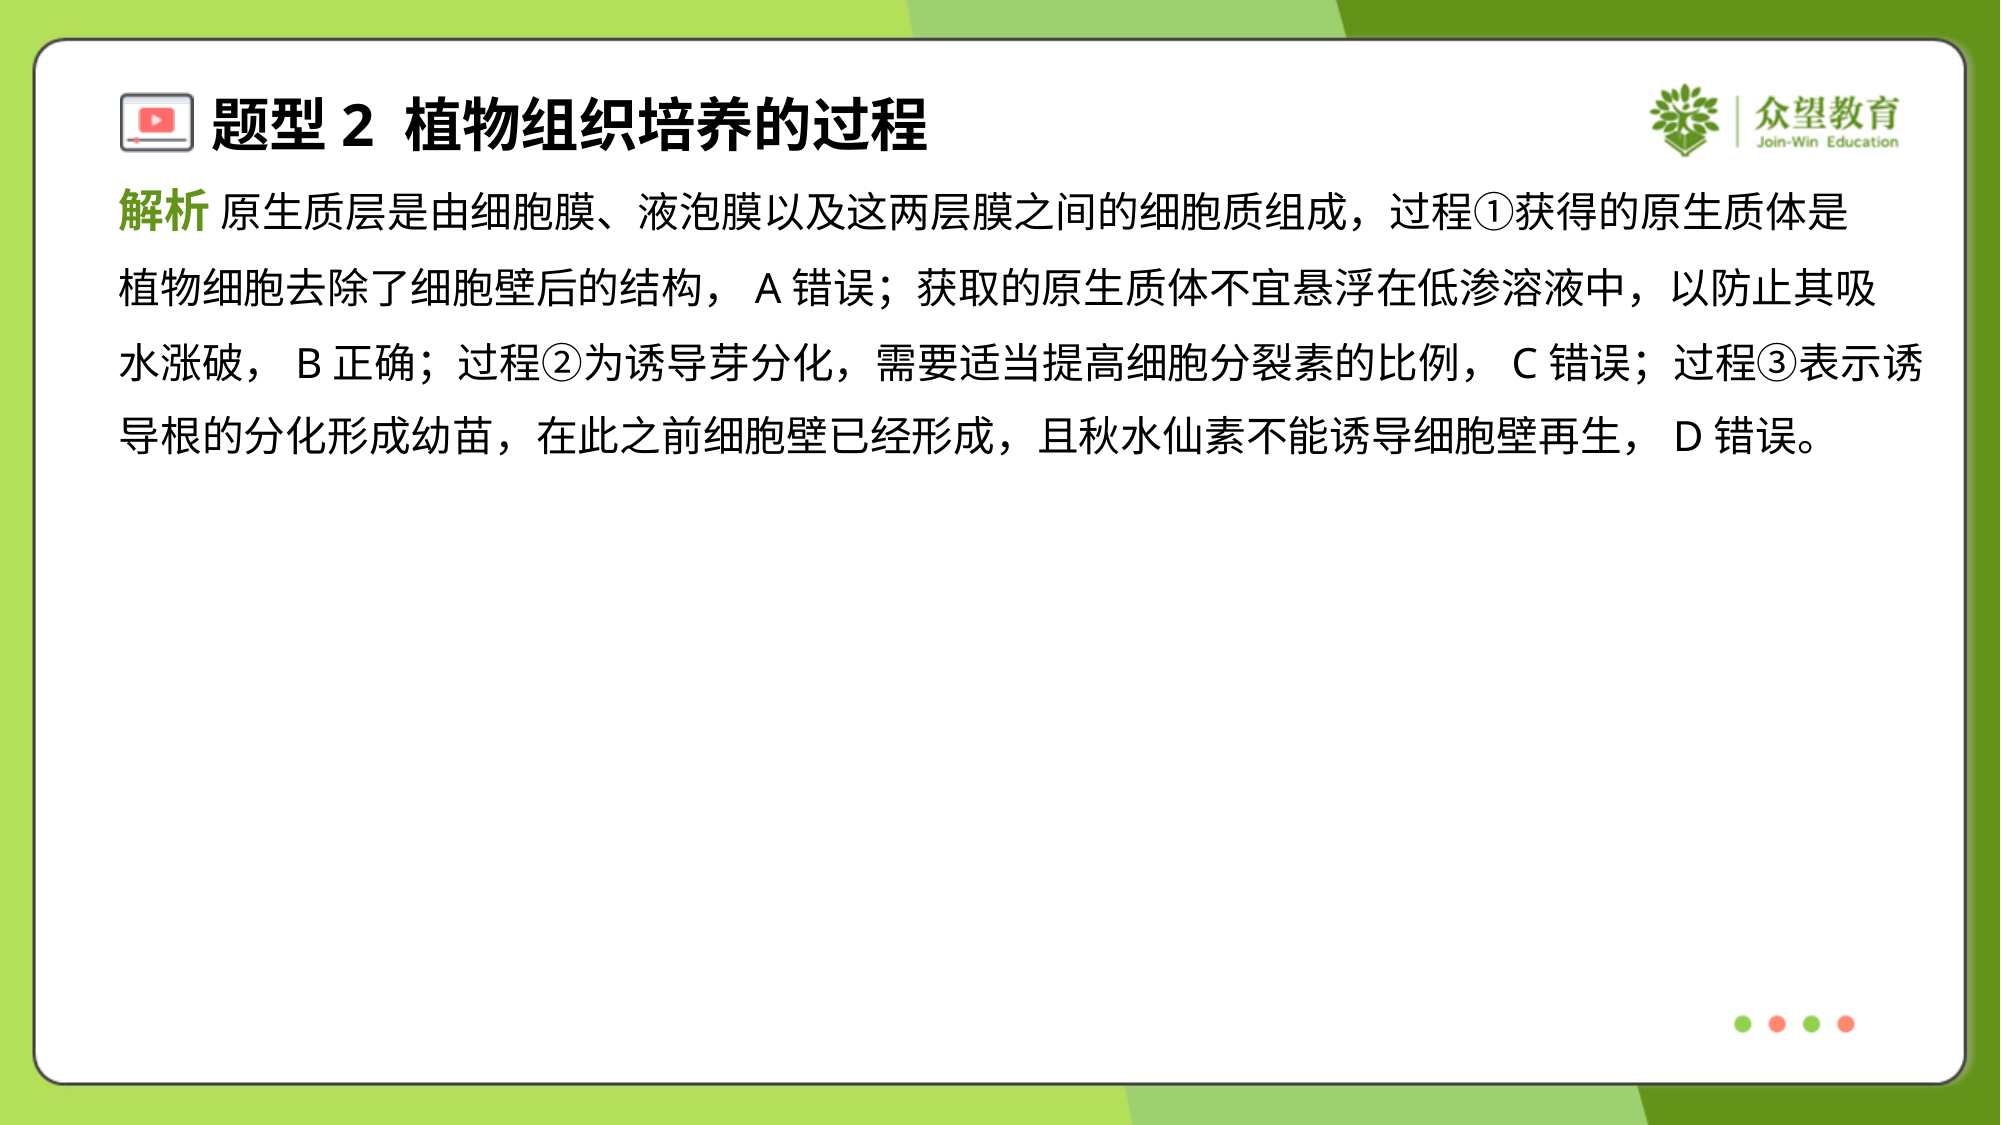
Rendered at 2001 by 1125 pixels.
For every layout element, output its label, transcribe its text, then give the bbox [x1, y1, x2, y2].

text_box 解析 原生质层是由细胞膜、液泡膜以及这两层膜之间的细胞质组成，过程①获得的原生质体是 植物细胞去除了细胞壁后的结构，A错误；获取的原生质体不宜悬浮在低渗溶液中，以防止其吸 水涨破，B正确；过程②为诱导芽分化，需要适当提高细胞分裂素的比例，C错误；过程③表示诱 导根的分化形成幼苗，在此之前细胞壁已经形成，且秋水仙素不能诱导细胞壁再生，D错误。 [118, 159, 1883, 452]
picture [0, 0, 2000, 1125]
